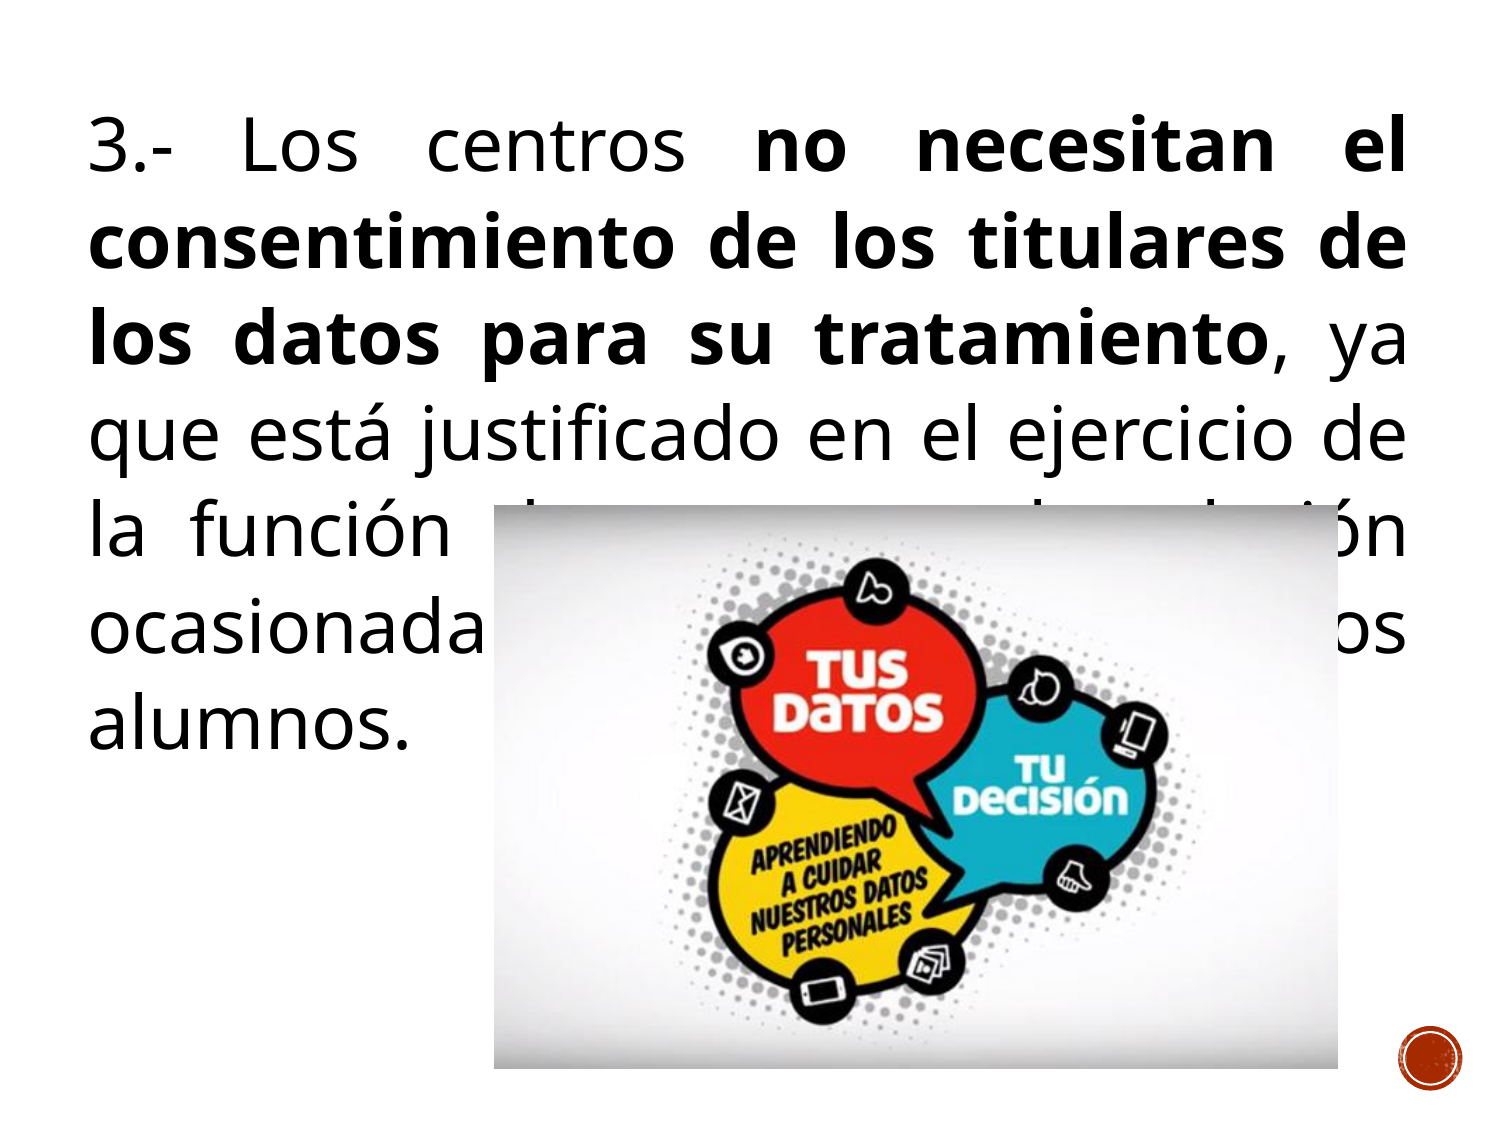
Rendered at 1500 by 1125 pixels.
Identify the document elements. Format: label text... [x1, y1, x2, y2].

picture [494, 505, 1338, 1069]
text_box 3.- Los centros no necesitan el consentimiento de los titulares de los datos para su tratamiento, ya que está justificado en el ejercicio de la función docente y en la relación ocasionada con las matrículas de los alumnos. [72, 83, 1425, 772]
